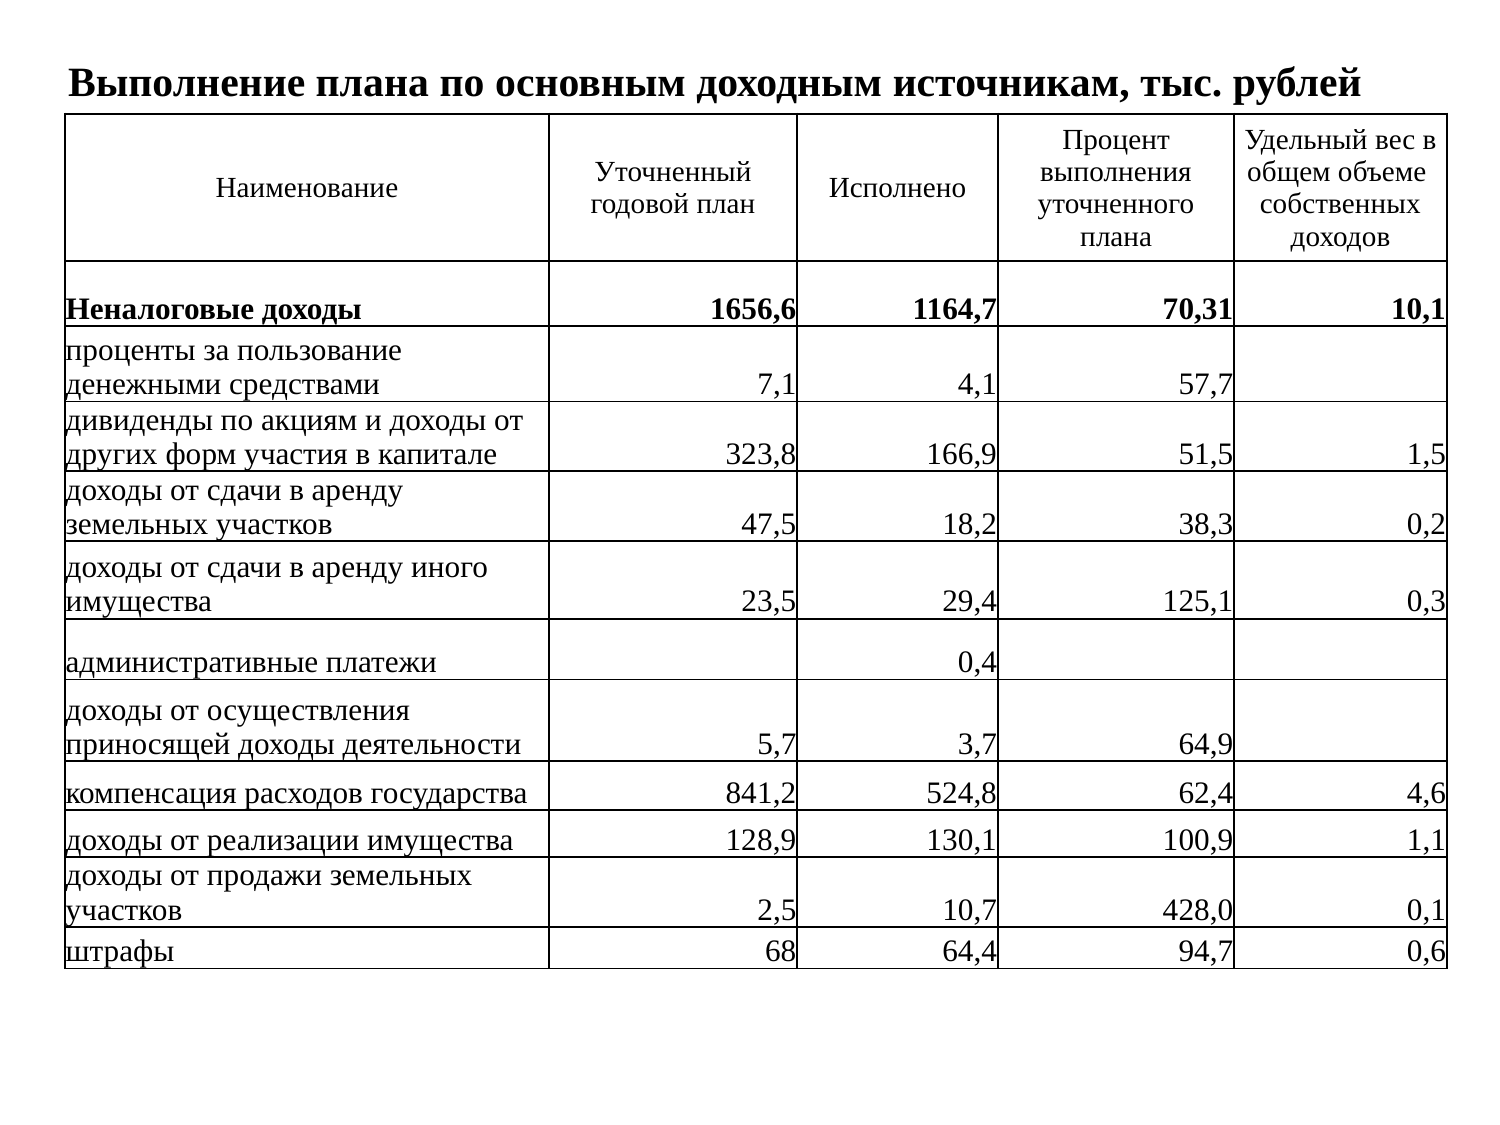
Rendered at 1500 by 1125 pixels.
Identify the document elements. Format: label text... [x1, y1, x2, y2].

table_cell 10,7 [798, 858, 997, 926]
table_cell 38,3 [999, 472, 1233, 540]
table_header Процент выполнения уточненного плана [999, 115, 1233, 260]
table_cell 4,1 [798, 327, 997, 401]
table_cell 0,4 [798, 620, 997, 679]
table_cell штрафы [66, 928, 548, 968]
table_cell 47,5 [550, 472, 796, 540]
table_cell 166,9 [798, 402, 997, 470]
table_cell компенсация расходов государства [66, 762, 548, 809]
table_cell 1,1 [1235, 811, 1446, 856]
table_cell 3,7 [798, 680, 997, 760]
table_cell 841,2 [550, 762, 796, 809]
table_cell 2,5 [550, 858, 796, 926]
table_cell 0,1 [1235, 858, 1446, 926]
table_cell доходы от сдачи в аренду земельных участков [66, 472, 548, 540]
table_cell дивиденды по акциям и доходы от других форм участия в капитале [66, 402, 548, 470]
table_cell 7,1 [550, 327, 796, 401]
table_cell 1164,7 [798, 262, 997, 325]
table_cell 5,7 [550, 680, 796, 760]
table_cell 1,5 [1235, 402, 1446, 470]
table_cell доходы от осуществления приносящей доходы деятельности [66, 680, 548, 760]
table_header Удельный вес в общем объеме собственных доходов [1235, 115, 1446, 260]
table_cell [550, 620, 796, 679]
table_cell административные платежи [66, 620, 548, 679]
table_cell 10,1 [1235, 262, 1446, 325]
table_cell 0,2 [1235, 472, 1446, 540]
table_cell [1235, 620, 1446, 679]
table_cell 57,7 [999, 327, 1233, 401]
table_cell [1235, 680, 1446, 760]
table_cell проценты за пользование денежными средствами [66, 327, 548, 401]
table_cell доходы от реализации имущества [66, 811, 548, 856]
table_cell 0,3 [1235, 542, 1446, 618]
table_header Наименование [66, 115, 548, 260]
table_cell Неналоговые доходы [66, 262, 548, 325]
table_cell 64,9 [999, 680, 1233, 760]
table_header Исполнено [798, 115, 997, 260]
table_cell доходы от сдачи в аренду иного имущества [66, 542, 548, 618]
table_cell 94,7 [999, 928, 1233, 968]
table_header Уточненный годовой план [550, 115, 796, 260]
table_cell 18,2 [798, 472, 997, 540]
table_cell 1656,6 [550, 262, 796, 325]
title Выполнение плана по основным доходным источникам, тыс. рублей [52, 44, 1448, 114]
table_cell 524,8 [798, 762, 997, 809]
table_cell 62,4 [999, 762, 1233, 809]
table_cell 130,1 [798, 811, 997, 856]
table_cell 64,4 [798, 928, 997, 968]
table_cell 100,9 [999, 811, 1233, 856]
table_cell 0,6 [1235, 928, 1446, 968]
table_cell 128,9 [550, 811, 796, 856]
table_cell 428,0 [999, 858, 1233, 926]
table_cell 68 [550, 928, 796, 968]
table_cell 323,8 [550, 402, 796, 470]
table_cell 125,1 [999, 542, 1233, 618]
table_cell [1235, 327, 1446, 401]
table_cell доходы от продажи земельных участков [66, 858, 548, 926]
table_cell 70,31 [999, 262, 1233, 325]
table_cell 51,5 [999, 402, 1233, 470]
table_cell 4,6 [1235, 762, 1446, 809]
table_cell 29,4 [798, 542, 997, 618]
table_cell [999, 620, 1233, 679]
table_cell 23,5 [550, 542, 796, 618]
